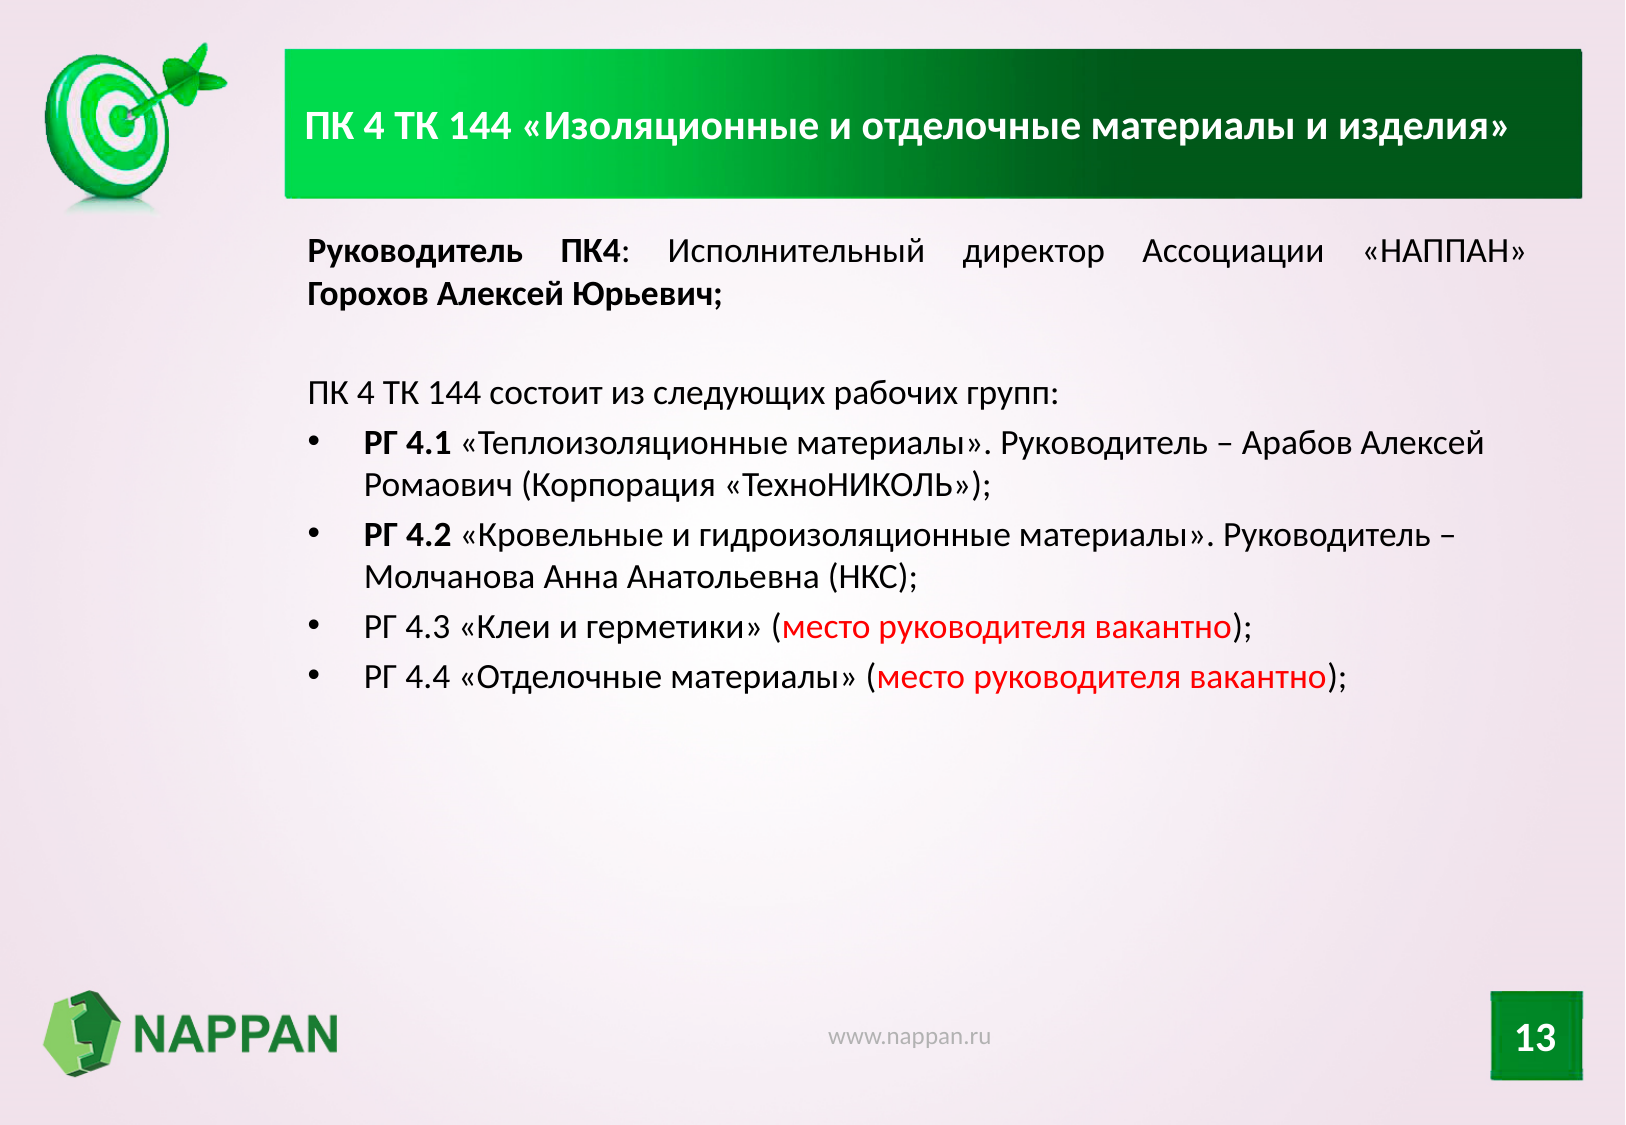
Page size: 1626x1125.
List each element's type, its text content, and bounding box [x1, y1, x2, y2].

title ПК 4 ТК 144 «Изоляционные и отделочные материалы и изделия» [289, 49, 1585, 197]
footer www.nappan.ru [646, 1005, 1174, 1065]
slide_number 13 [1485, 987, 1585, 1083]
text_box Руководитель ПК4: Исполнительный директор Ассоциации «НАППАН» Горохов Алексей Юрьевич; ПК 4 ТК 144 состоит из следующих рабочих групп: РГ 4.1 «Теплоизоляционные материалы». Руководитель – Арабов Алексей Ромаович (Корпорация «ТехноНИКОЛЬ»); РГ 4.2 «Кровельные и гидроизоляционные материалы». Руководитель – Молчанова Анна Анатольевна (НКС); РГ 4.3 «Клеи и герметики» (место руководителя вакантно); РГ 4.4 «Отделочные материалы» (место руководителя вакантно); [292, 219, 1581, 941]
picture [0, 0, 1625, 1125]
